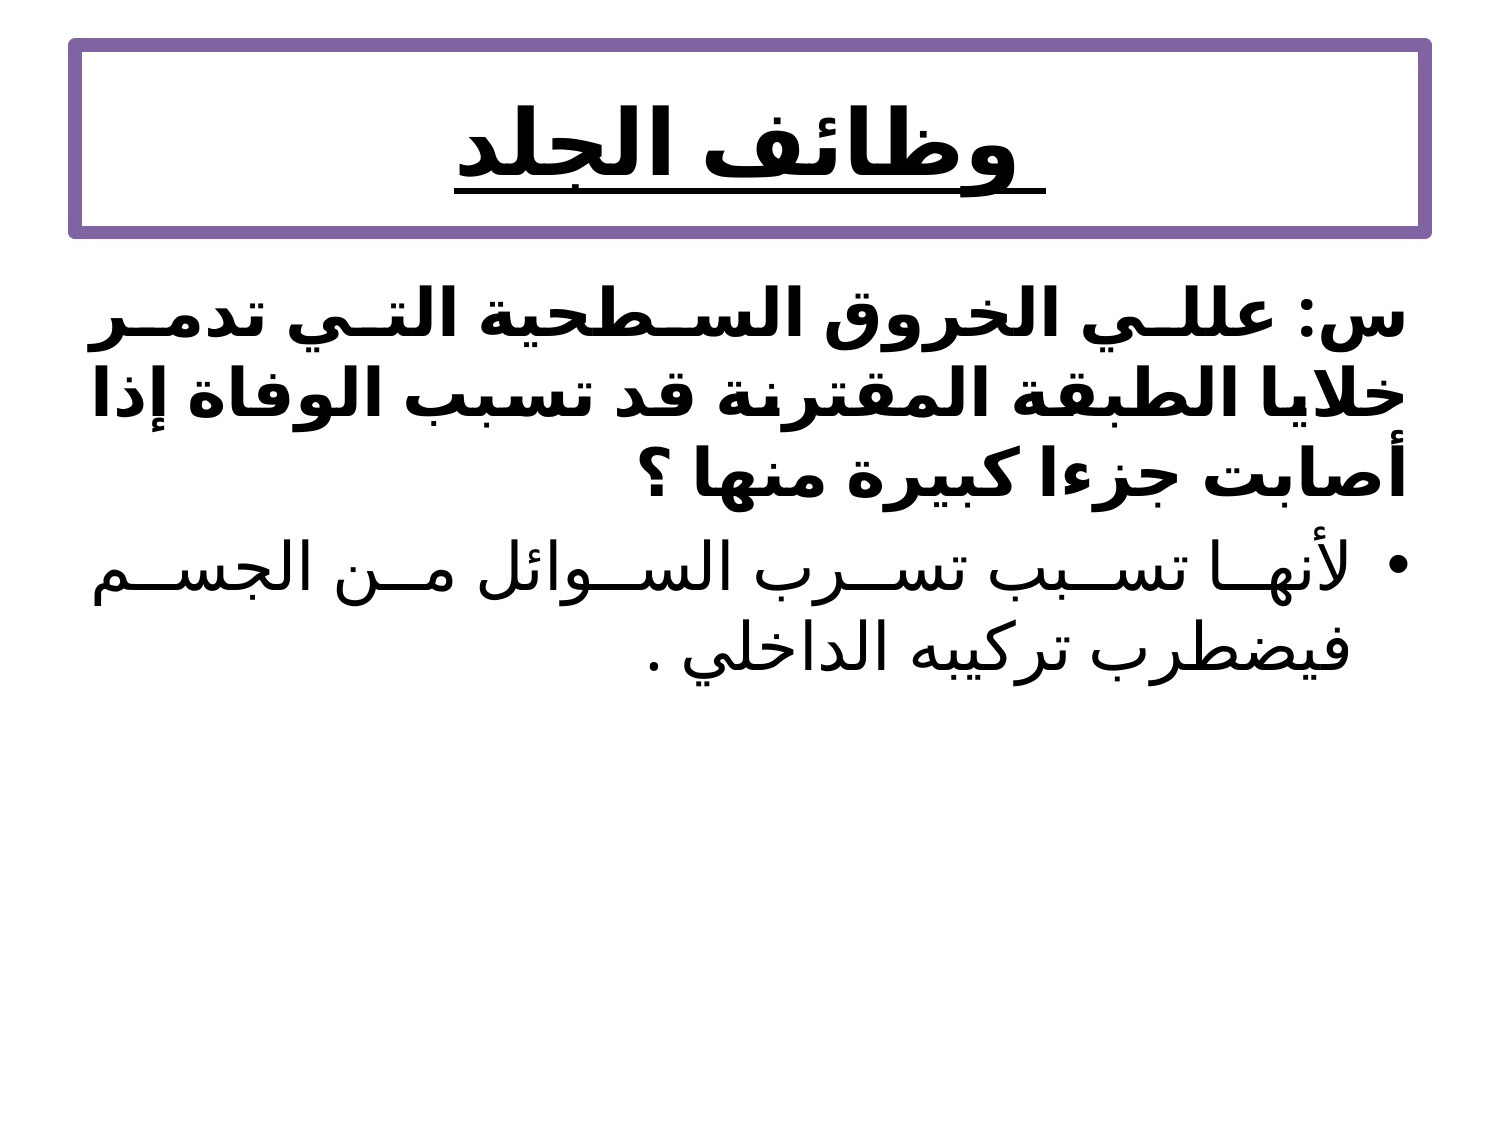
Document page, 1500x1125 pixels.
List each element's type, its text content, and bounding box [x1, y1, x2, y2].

title وظائف الجلد [75, 45, 1425, 233]
list س: عللي الخروق السطحية التي تدمر خلايا الطبقة المقترنة قد تسبب الوفاة إذا أصابت جزءا كبيرة منها ؟ لأنها تسبب تسرب السوائل من الجسم فيضطرب تركيبه الداخلي . [75, 262, 1425, 1005]
